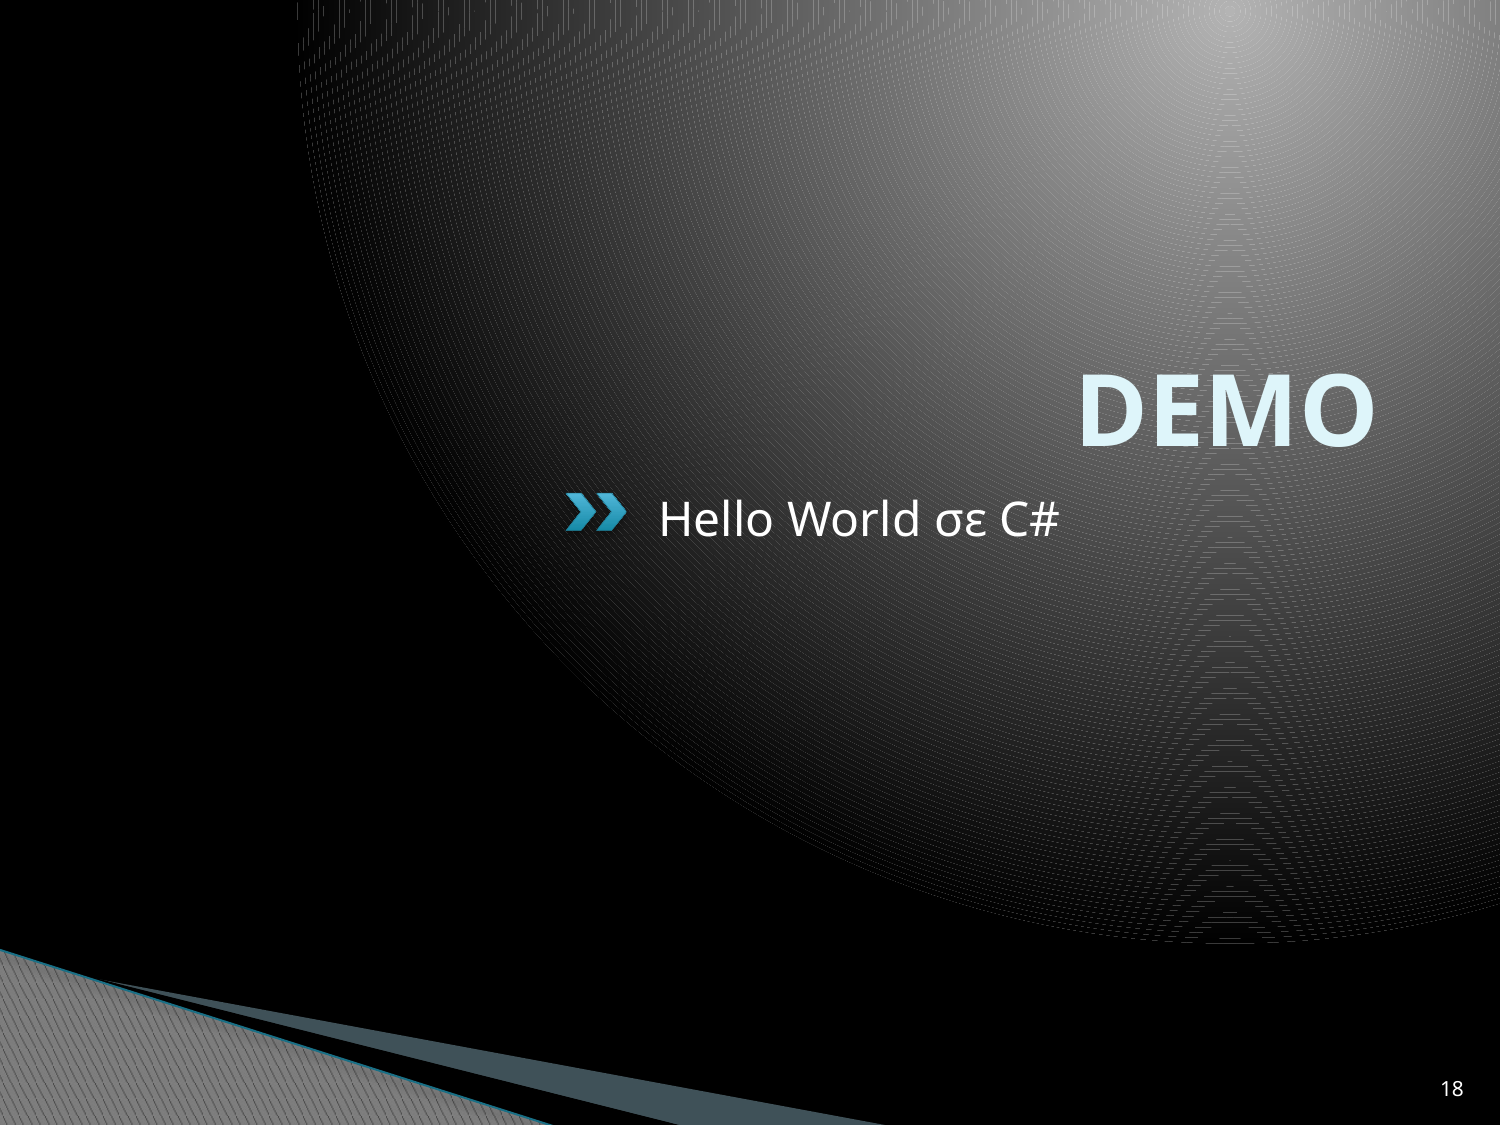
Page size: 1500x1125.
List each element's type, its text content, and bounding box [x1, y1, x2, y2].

title DEMO [118, 173, 1394, 474]
slide_number 18 [1418, 1051, 1479, 1112]
list Hello World σε C# [643, 480, 1394, 720]
picture [0, 952, 543, 1125]
